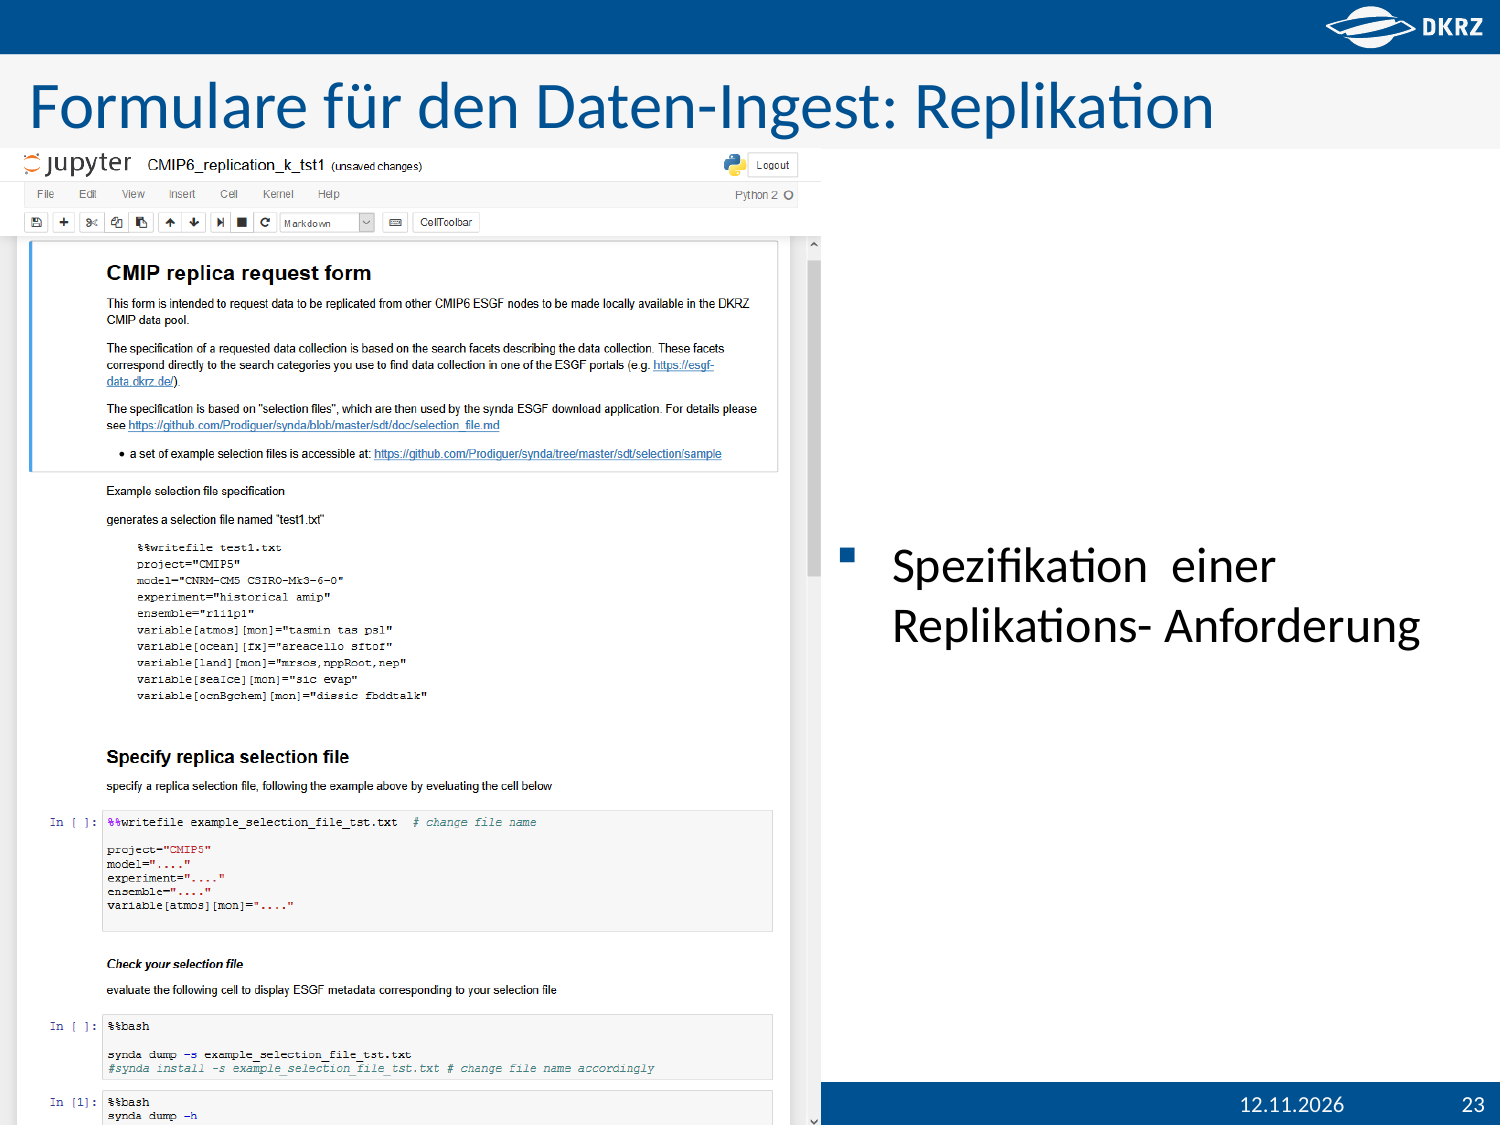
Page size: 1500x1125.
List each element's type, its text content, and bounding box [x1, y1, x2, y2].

title Formulare für den Daten-Ingest: Replikation [0, 54, 1500, 149]
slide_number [1187, 1082, 1360, 1125]
slide_number 23 [1376, 1082, 1500, 1125]
list Spezifikation einer Replikations- Anforderung [826, 196, 1500, 988]
picture [0, 148, 822, 1125]
